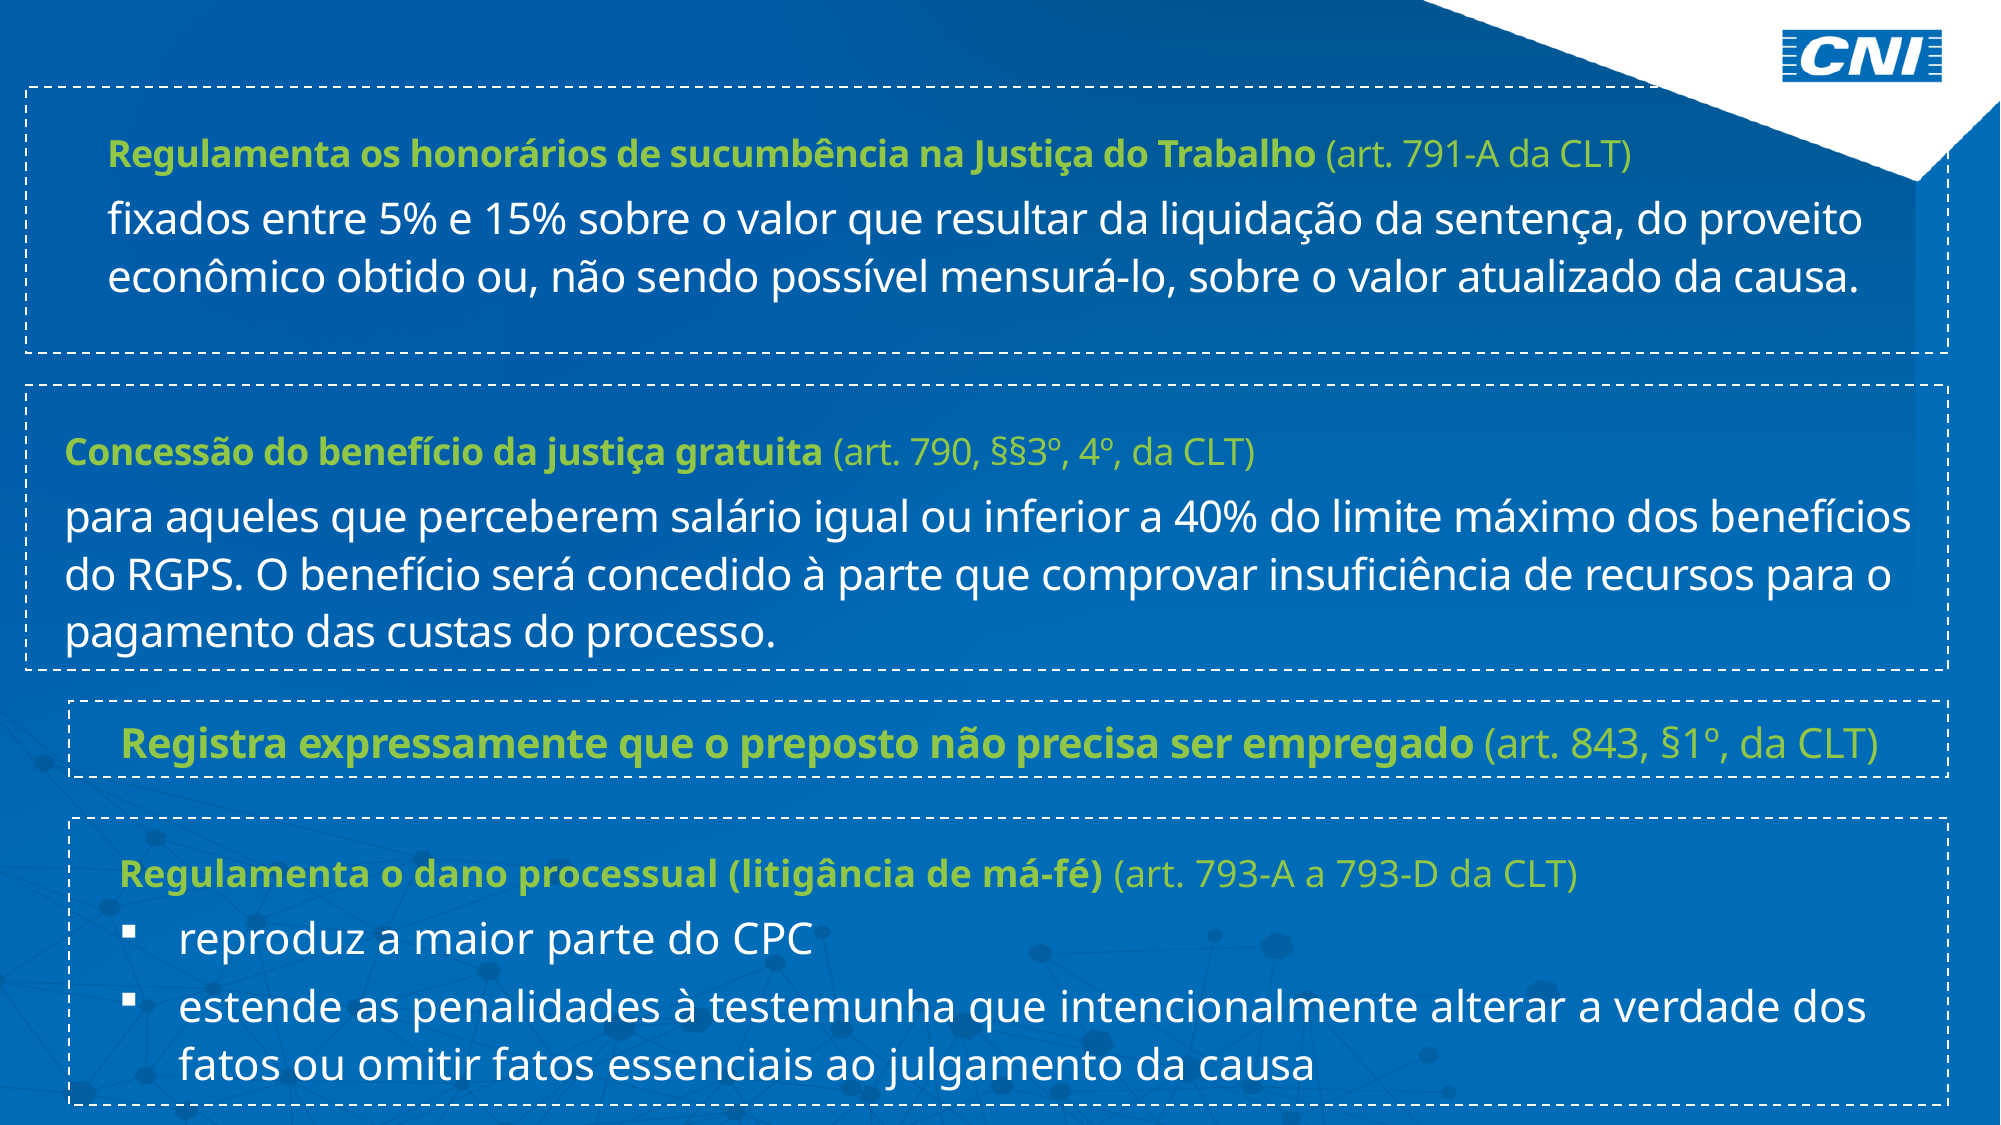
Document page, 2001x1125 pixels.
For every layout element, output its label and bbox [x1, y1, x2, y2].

text_box [68, 817, 1949, 1106]
text_box [68, 700, 1949, 778]
text_box [25, 384, 1949, 671]
picture [0, 0, 2000, 1125]
text_box [25, 86, 1949, 354]
